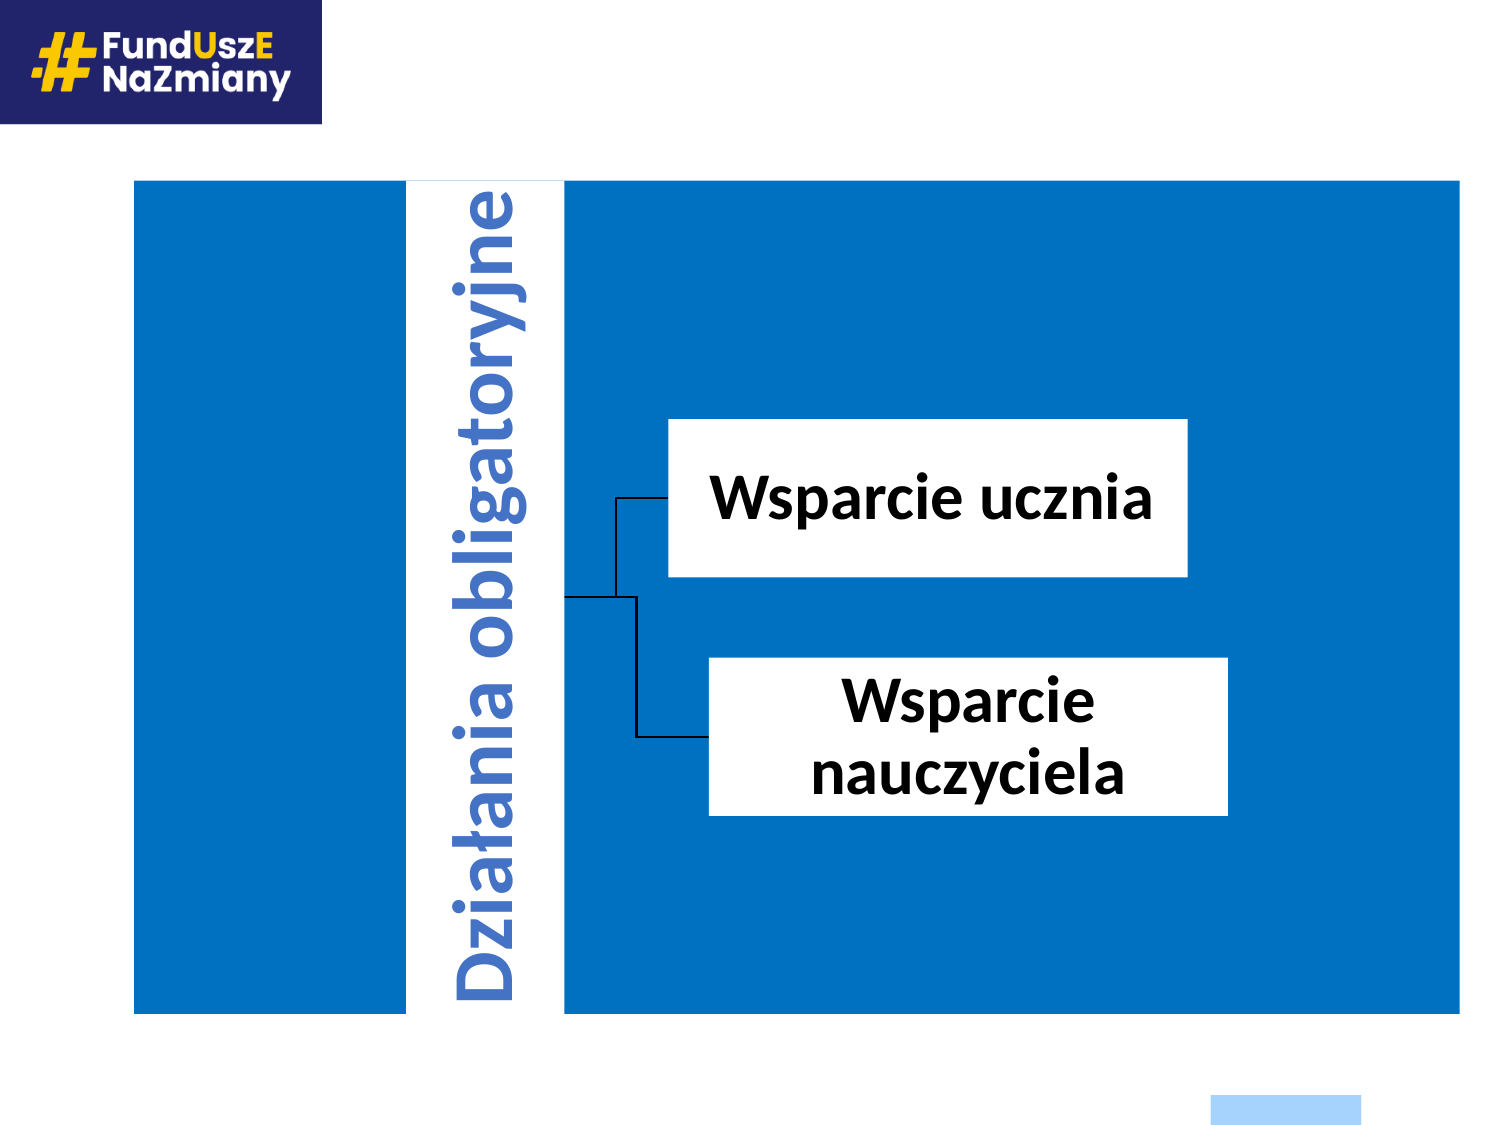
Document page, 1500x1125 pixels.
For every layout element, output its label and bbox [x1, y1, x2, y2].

picture [0, 0, 1500, 1125]
text_box [134, 180, 1460, 1014]
